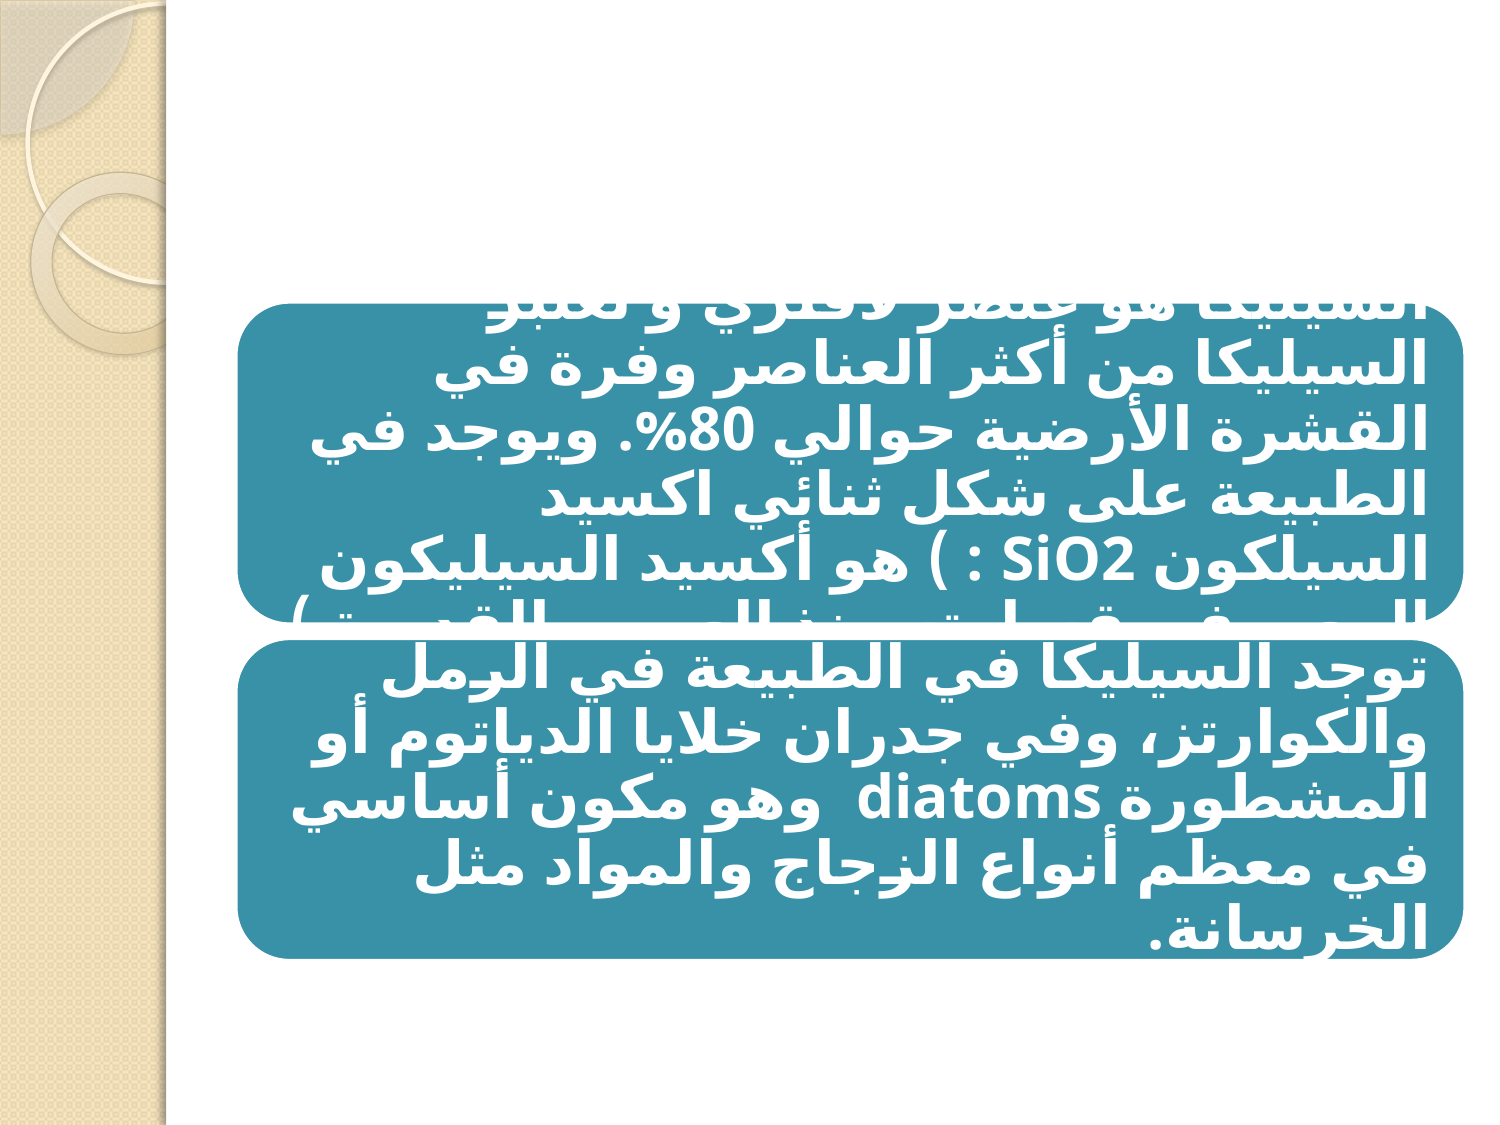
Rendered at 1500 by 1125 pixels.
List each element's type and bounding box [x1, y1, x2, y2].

list [235, 237, 1466, 1026]
